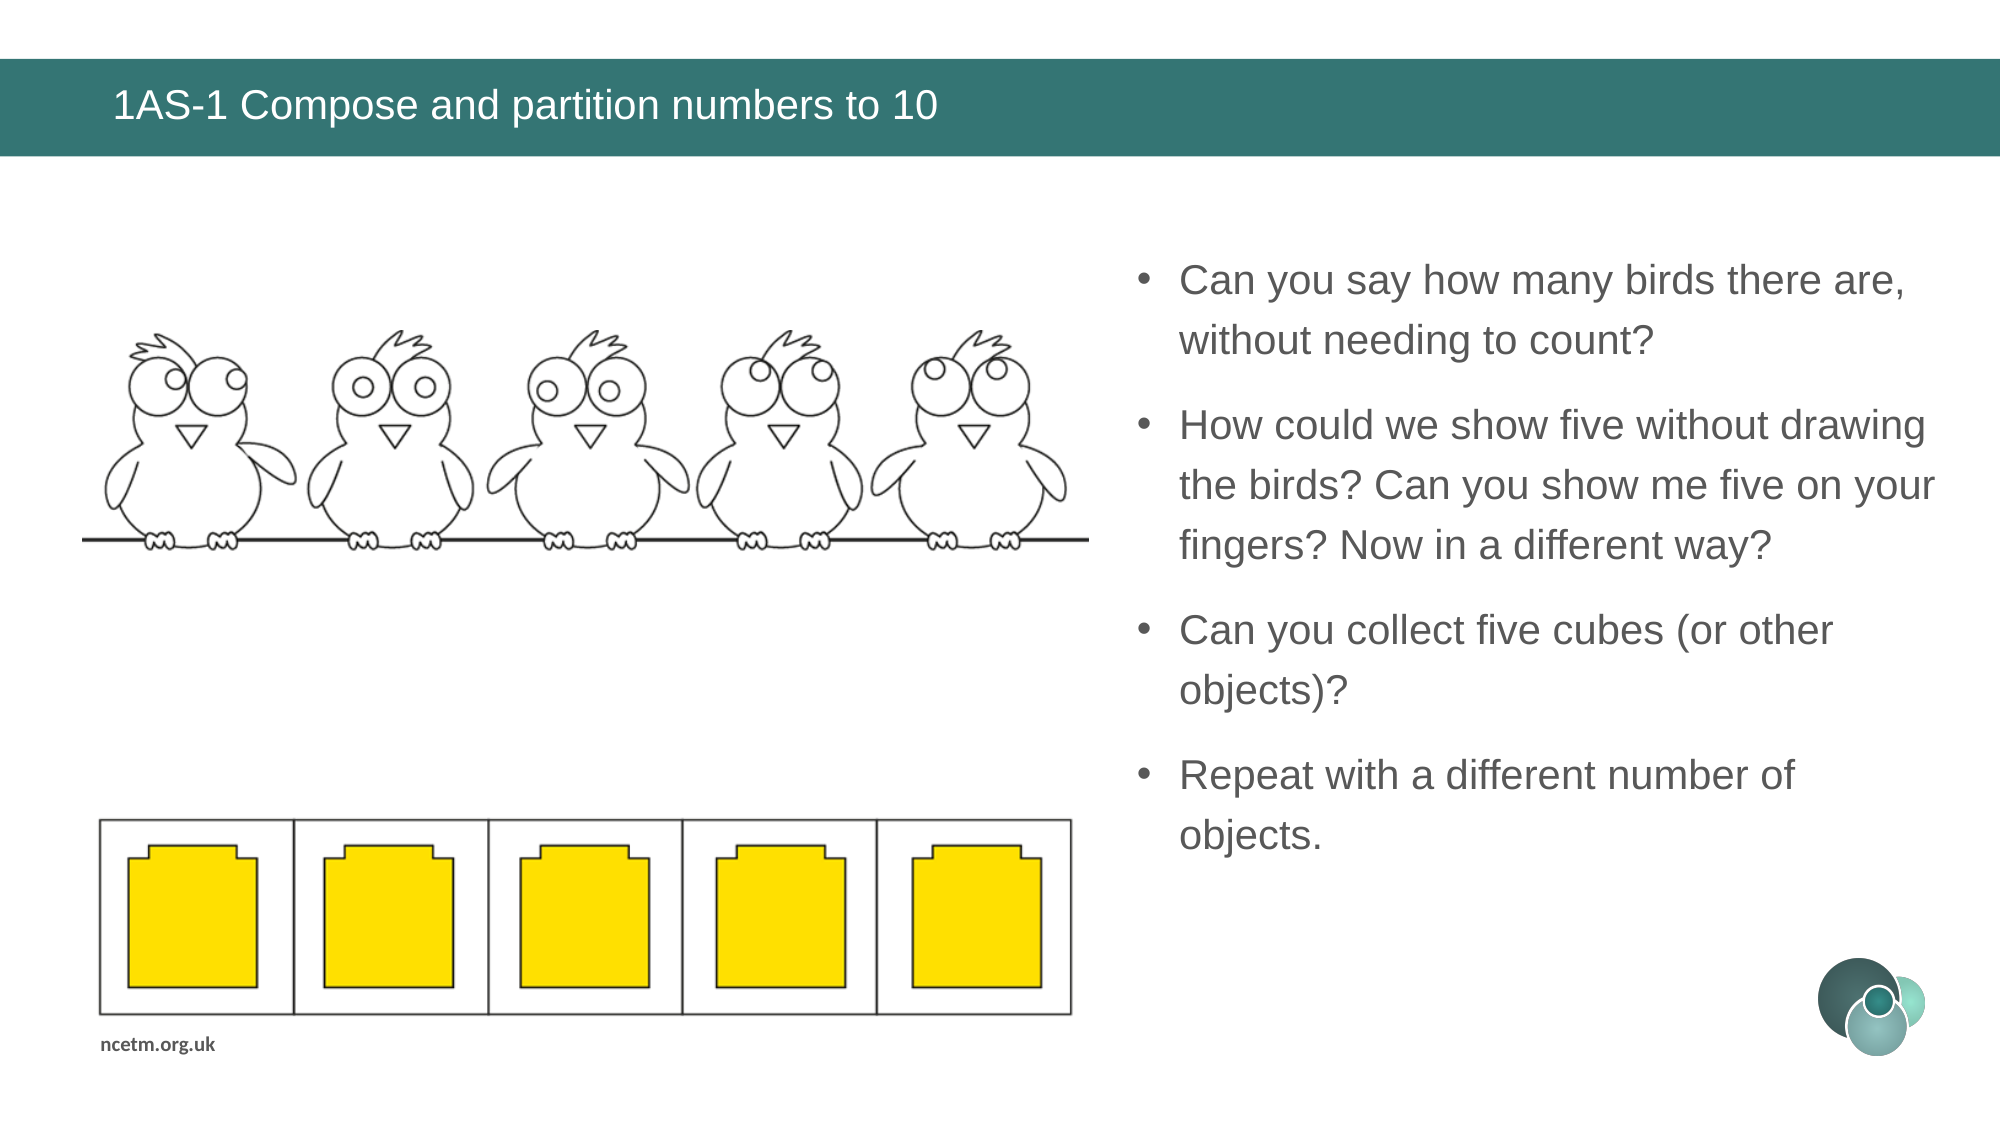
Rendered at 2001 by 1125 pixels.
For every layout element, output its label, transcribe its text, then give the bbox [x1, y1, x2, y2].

picture [82, 330, 1089, 563]
picture [83, 813, 1091, 1026]
text_box Can you say how many birds there are, without needing to count? How could we show five without drawing the birds? Can you show me five on your fingers? Now in a different way? Can you collect five cubes (or other objects)? Repeat with a different number of objects. [1122, 235, 1960, 909]
title 1AS-1 Compose and partition numbers to 10 [97, 76, 1945, 147]
picture [1818, 958, 1925, 1056]
